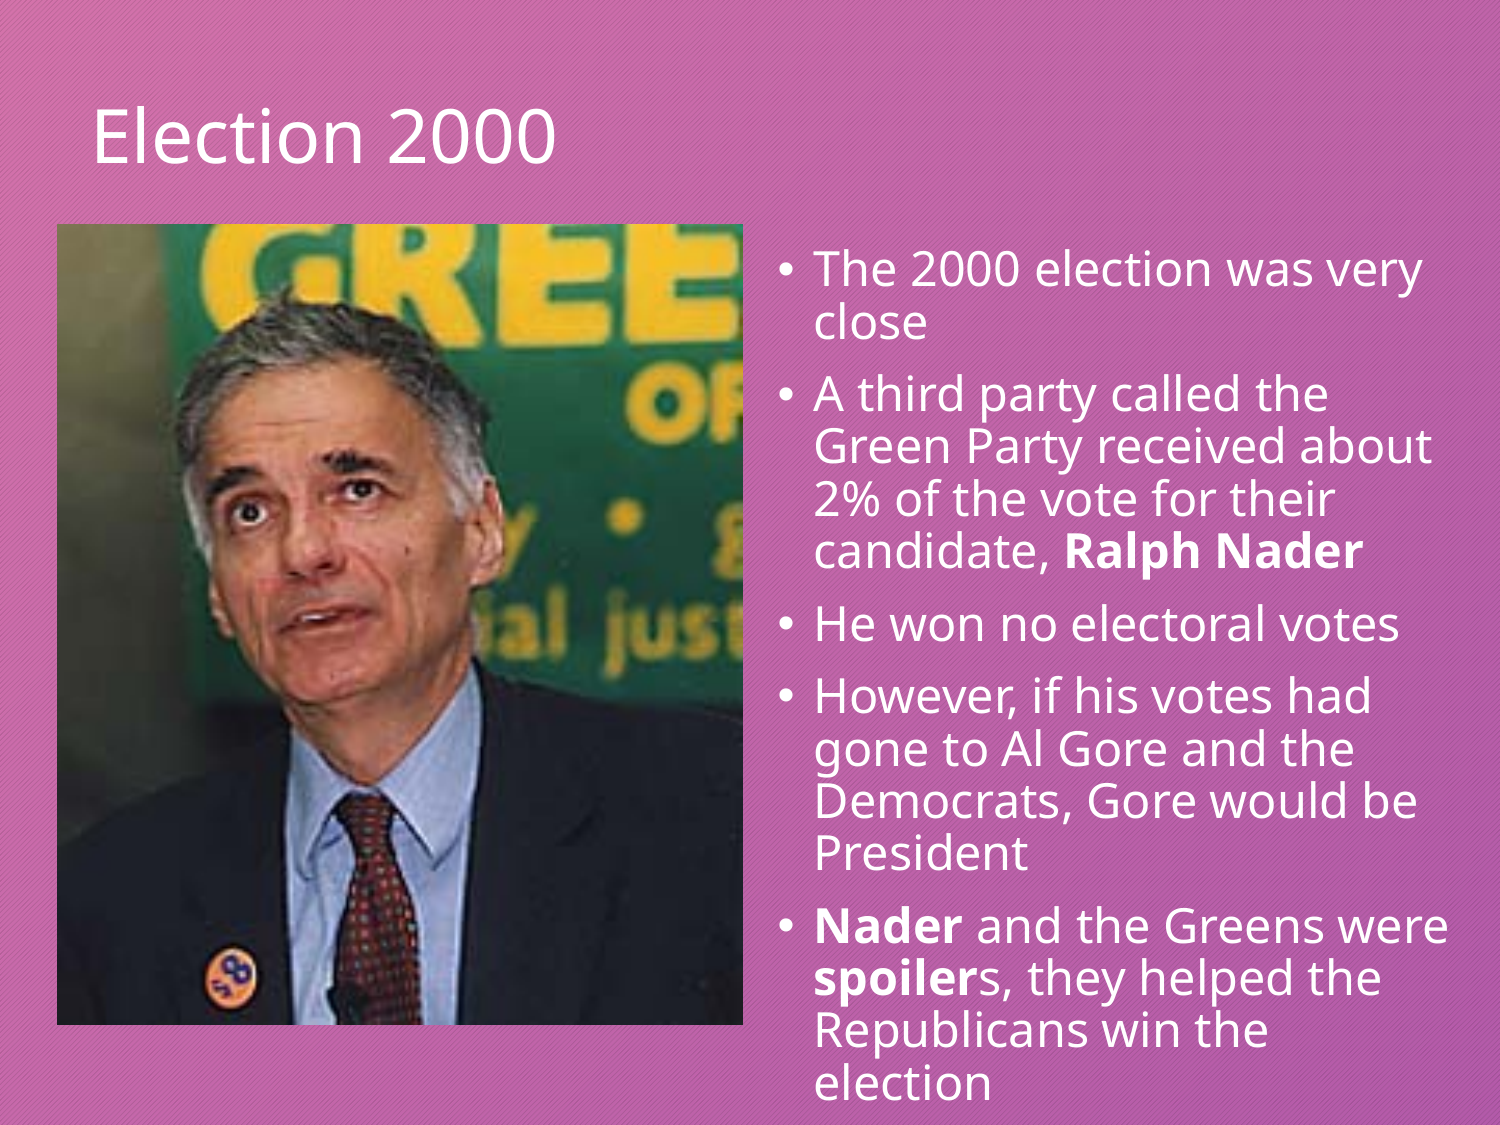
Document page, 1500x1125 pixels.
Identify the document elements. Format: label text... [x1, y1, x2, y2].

list The 2000 election was very close A third party called the Green Party received about 2% of the vote for their candidate, Ralph Nader He won no electoral votes However, if his votes had gone to Al Gore and the Democrats, Gore would be President Nader and the Greens were spoilers, they helped the Republicans win the election [762, 237, 1475, 1125]
title Election 2000 [75, 45, 1425, 233]
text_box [56, 224, 743, 1026]
